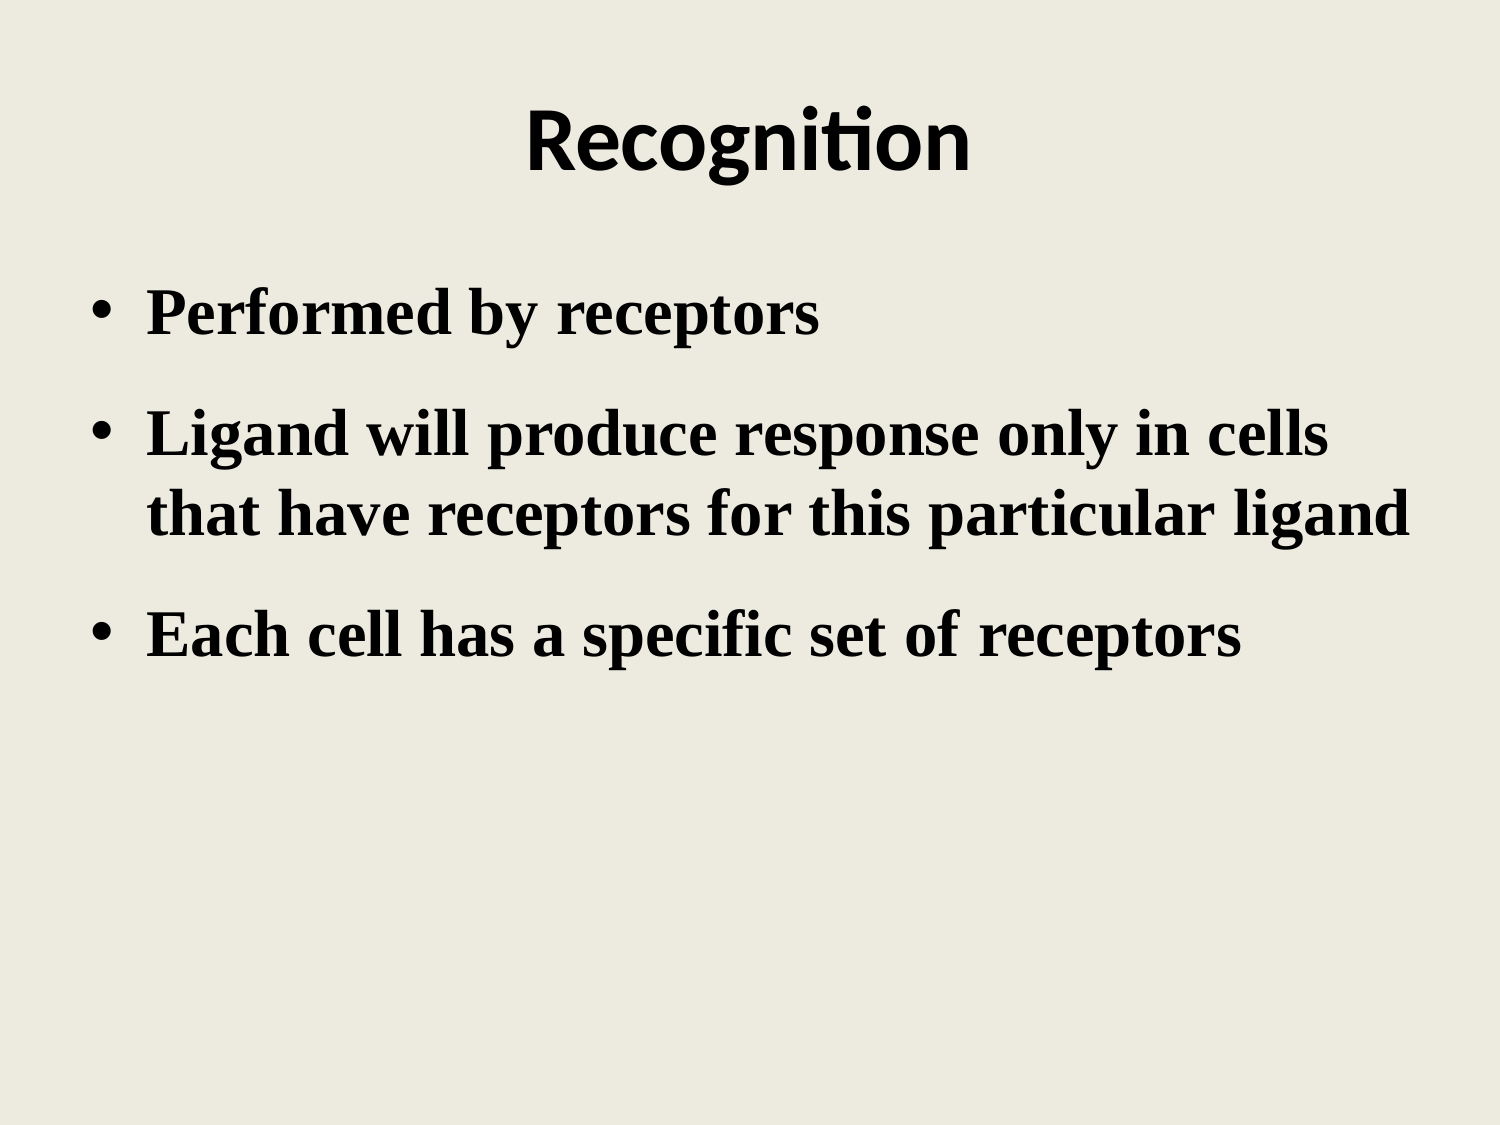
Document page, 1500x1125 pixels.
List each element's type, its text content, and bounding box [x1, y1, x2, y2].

list Performed by receptors Ligand will produce response only in cells that have receptors for this particular ligand Each cell has a specific set of receptors [85, 267, 1415, 906]
title Recognition [263, 33, 1236, 267]
